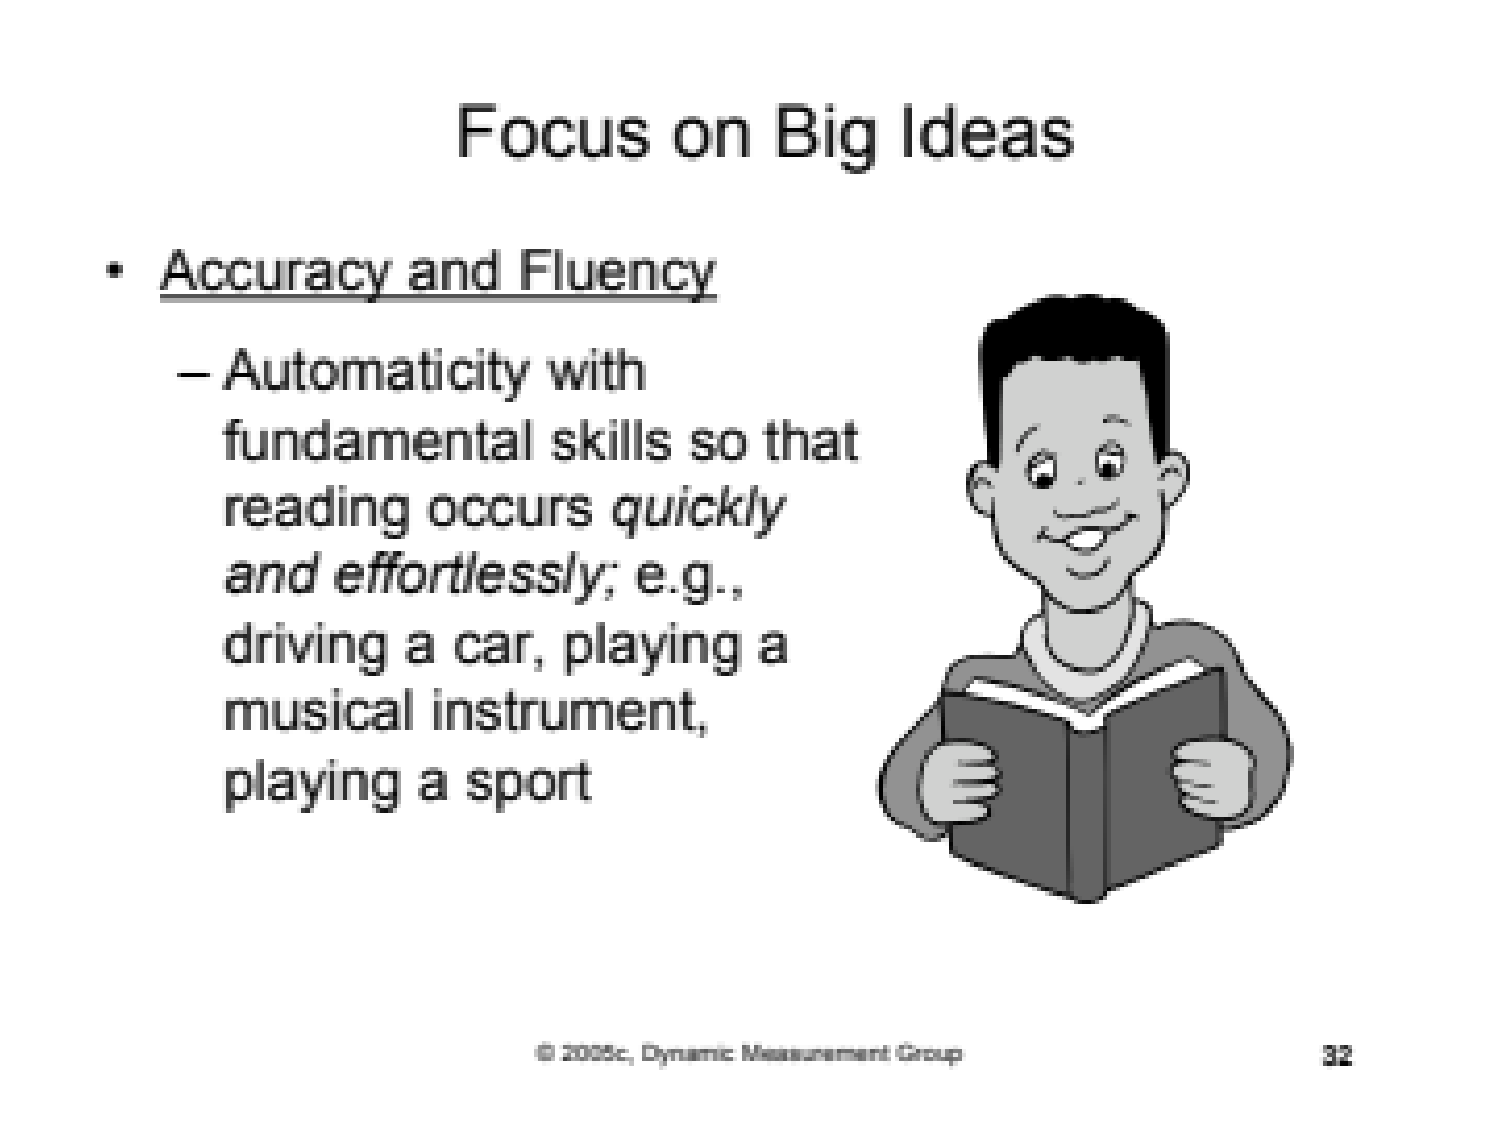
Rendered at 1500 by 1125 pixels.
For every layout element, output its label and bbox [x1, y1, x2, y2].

picture [39, 21, 1457, 1088]
